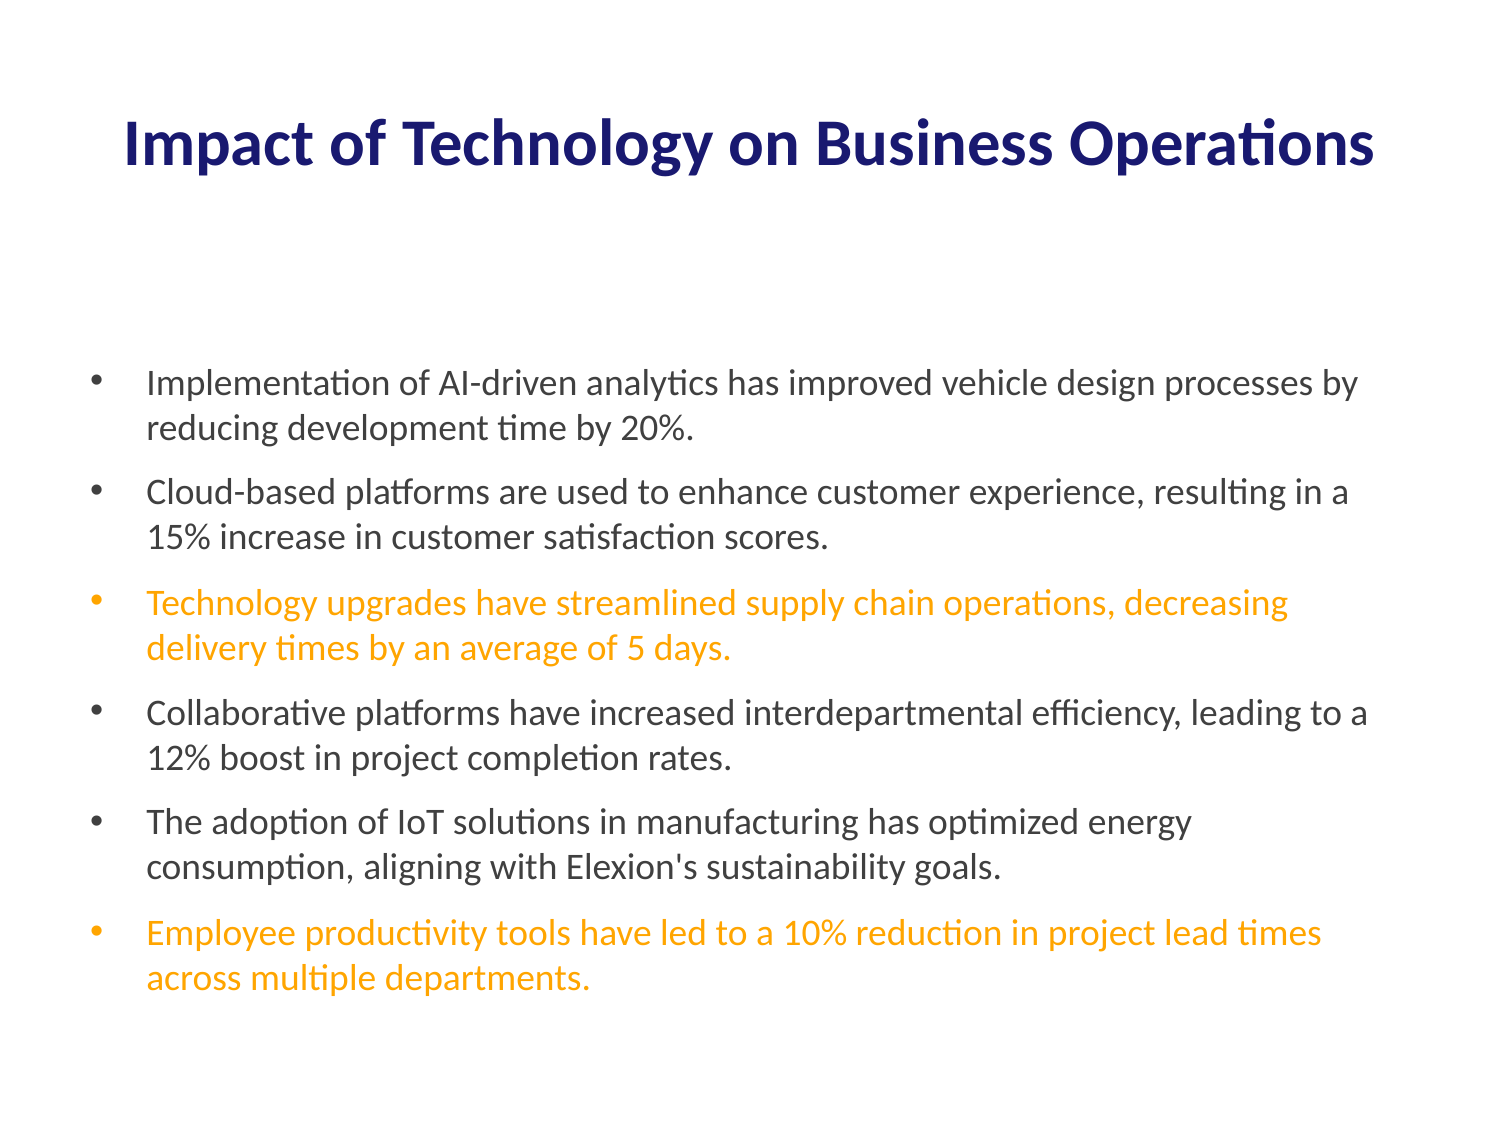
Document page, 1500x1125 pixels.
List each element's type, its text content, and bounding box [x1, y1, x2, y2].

list Implementation of AI-driven analytics has improved vehicle design processes by reducing development time by 20%. Cloud-based platforms are used to enhance customer experience, resulting in a 15% increase in customer satisfaction scores. Technology upgrades have streamlined supply chain operations, decreasing delivery times by an average of 5 days. Collaborative platforms have increased interdepartmental efficiency, leading to a 12% boost in project completion rates. The adoption of IoT solutions in manufacturing has optimized energy consumption, aligning with Elexion's sustainability goals. Employee productivity tools have led to a 10% reduction in project lead times across multiple departments. [75, 262, 1425, 1005]
title Impact of Technology on Business Operations [75, 45, 1425, 233]
